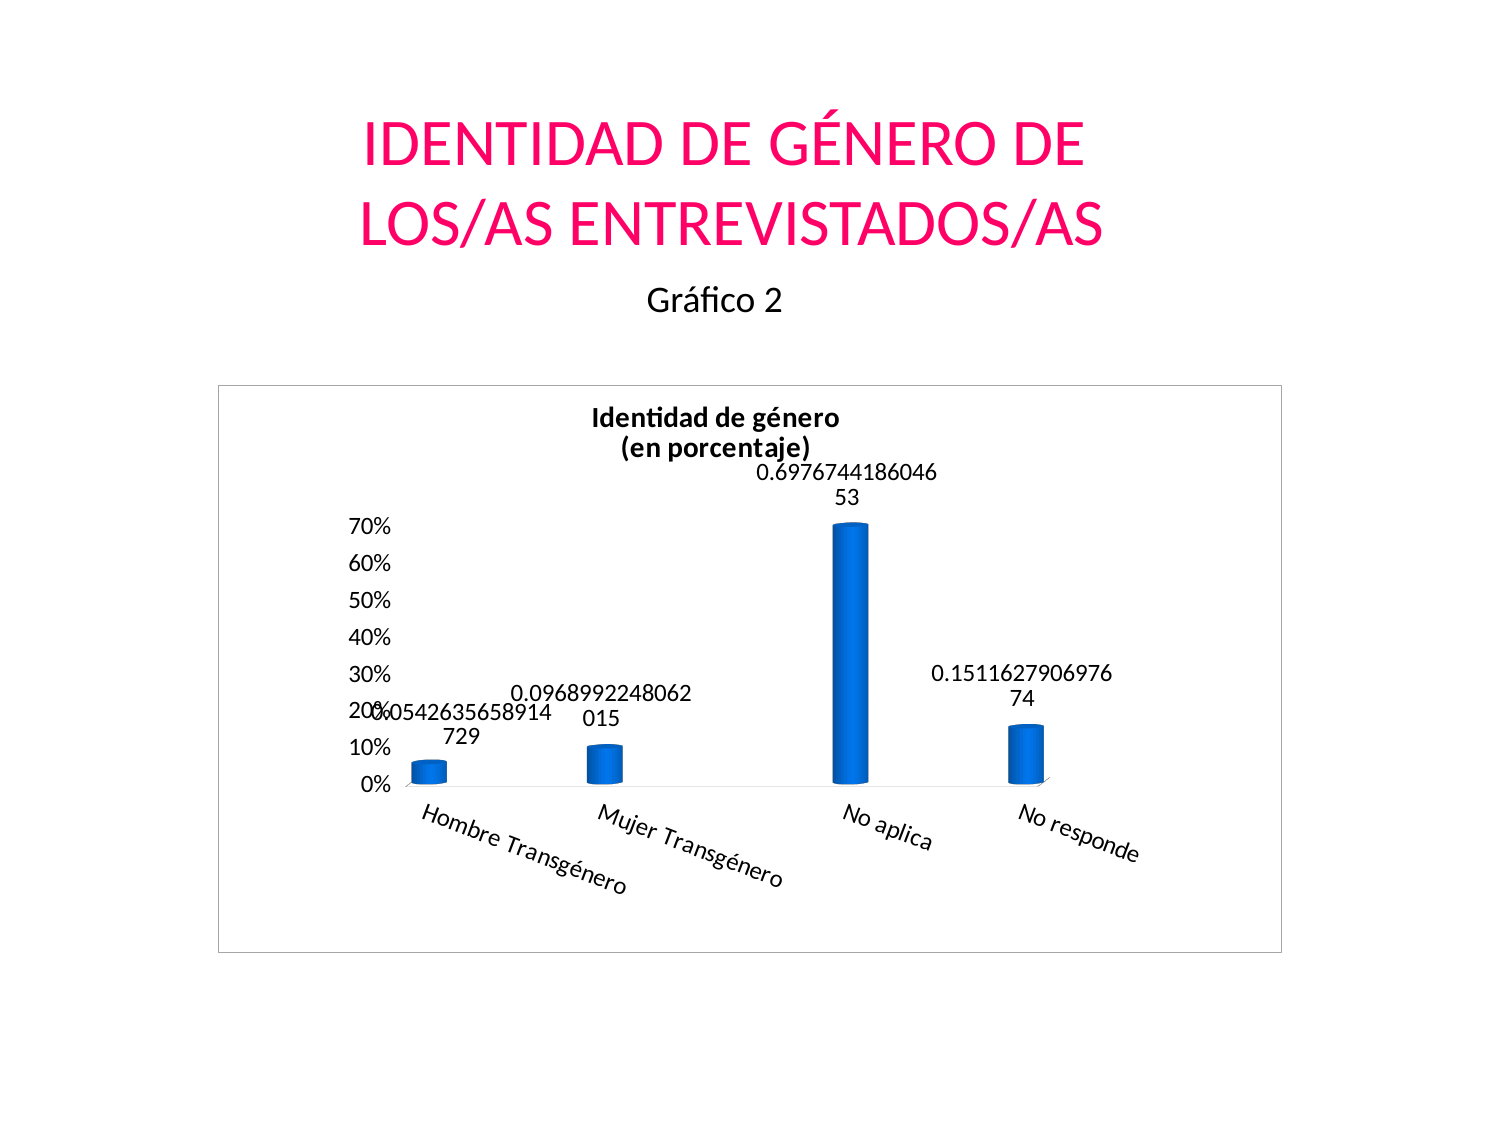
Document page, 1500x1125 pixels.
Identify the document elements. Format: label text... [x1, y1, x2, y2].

chart [218, 385, 1282, 953]
text_box Gráfico 2 [631, 267, 809, 327]
text_box IDENTIDAD DE GÉNERO DE LOS/AS ENTREVISTADOS/AS [147, 42, 1317, 315]
